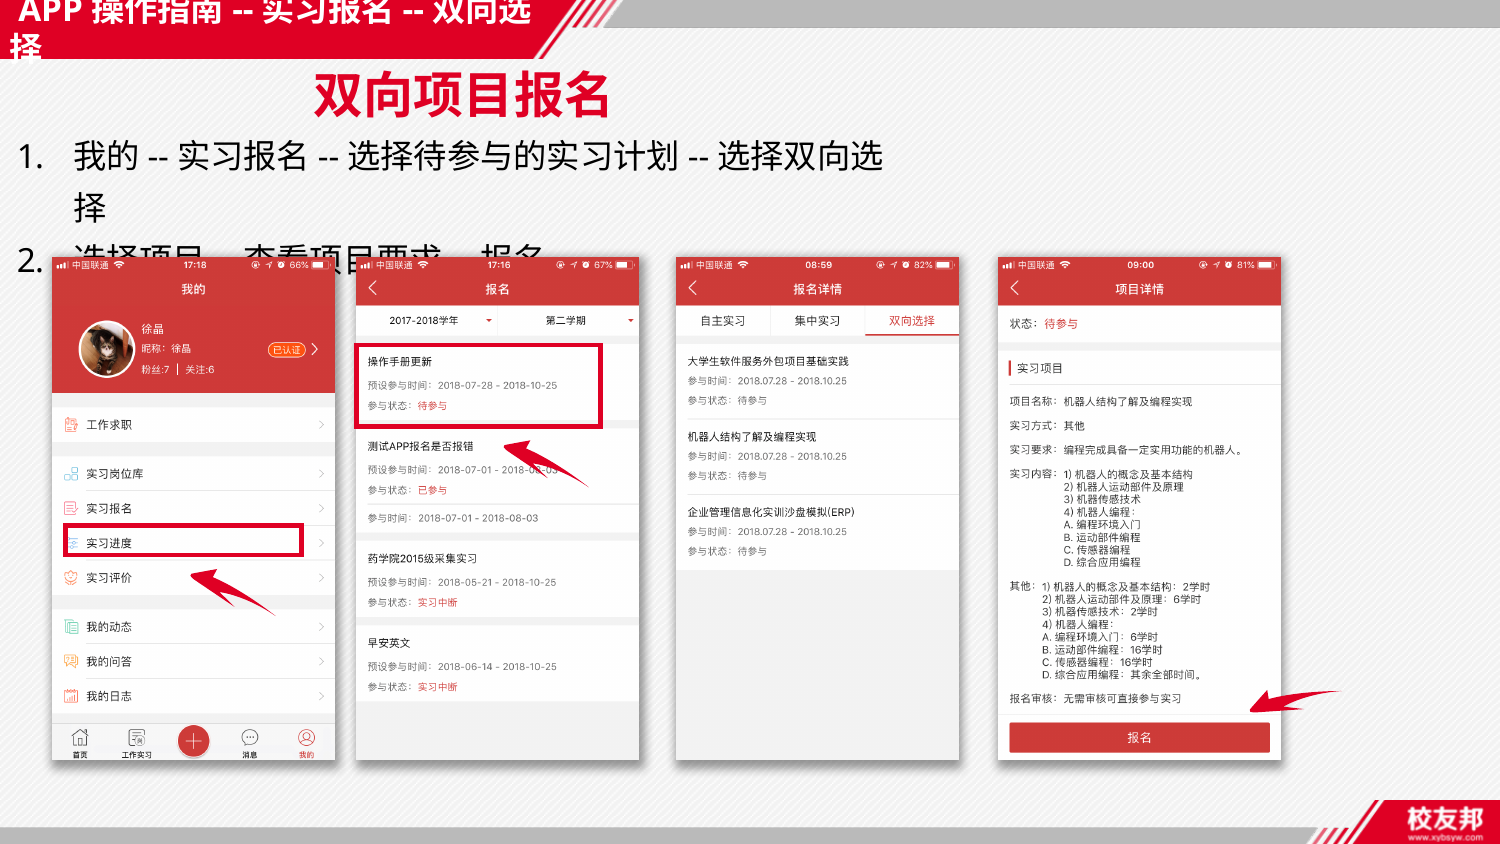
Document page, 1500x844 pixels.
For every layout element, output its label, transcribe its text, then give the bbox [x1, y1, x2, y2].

text_box 双向项目报名 我的--实习报名--选择待参与的实习计划--选择双向选择 选择项目--查看项目要求--报名 [2, 56, 926, 339]
picture [0, 0, 1500, 844]
text_box APP操作指南--实习报名--双向选择 [2, 0, 569, 56]
text_box [1281, 689, 1343, 712]
